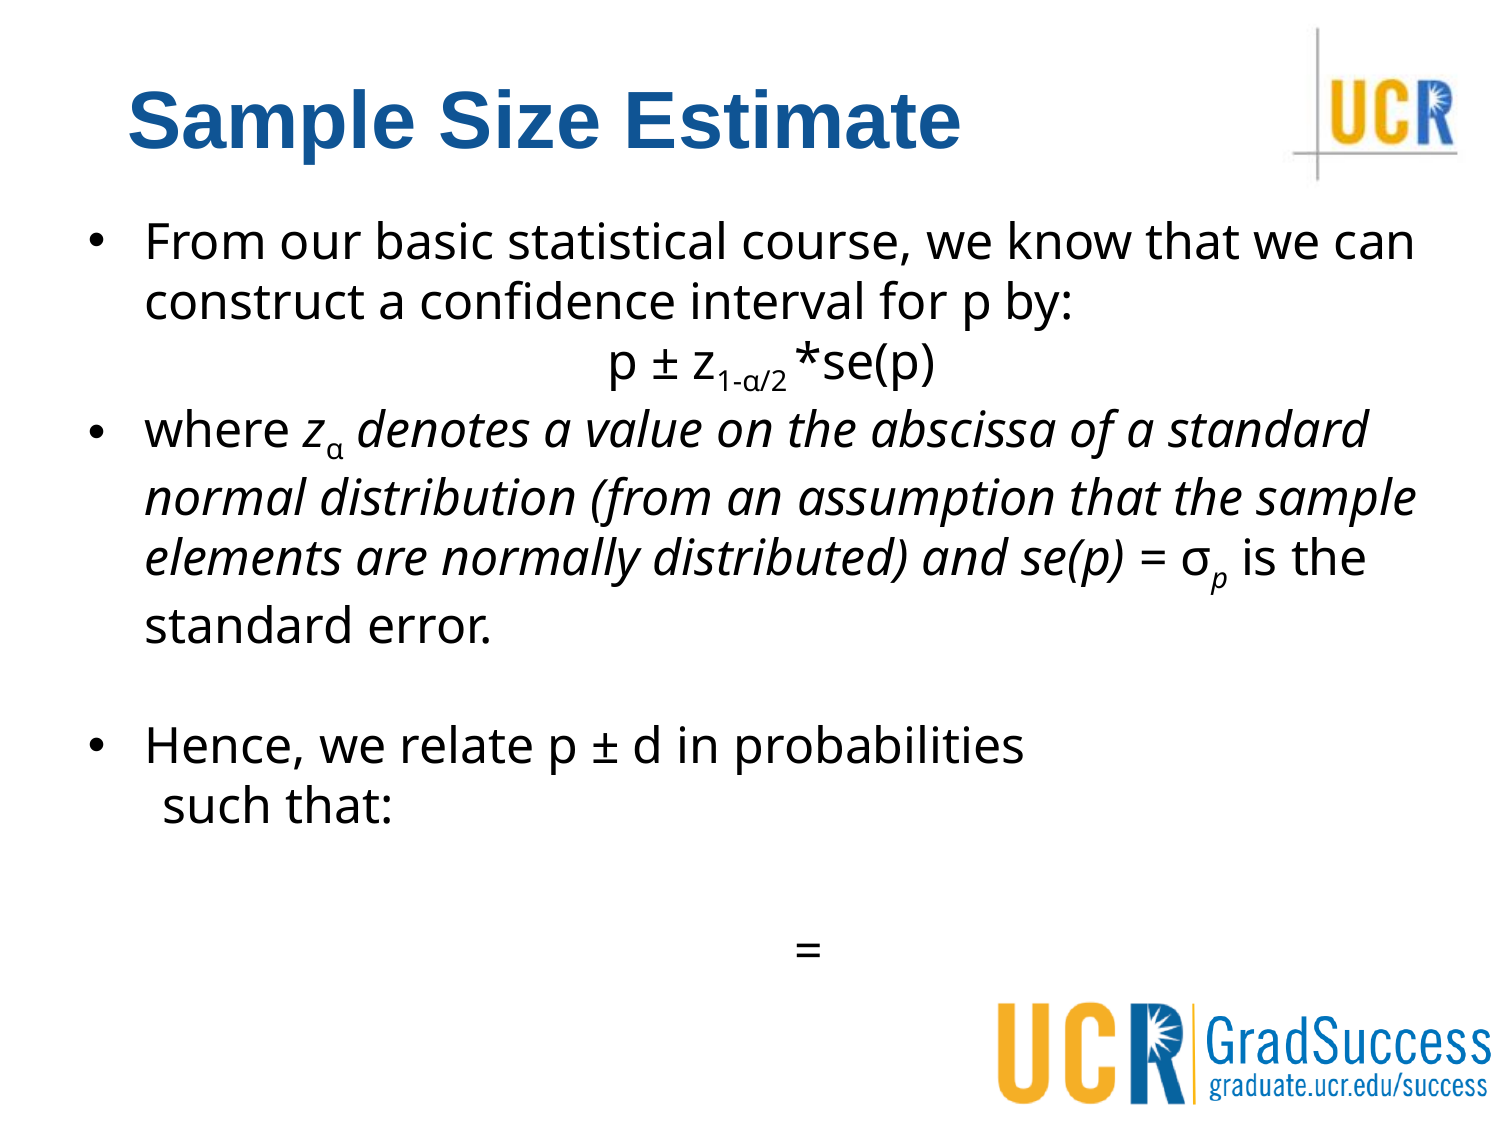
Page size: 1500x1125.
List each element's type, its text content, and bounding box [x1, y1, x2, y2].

title Sample Size Estimate [112, 13, 1388, 172]
picture [1282, 0, 1500, 196]
